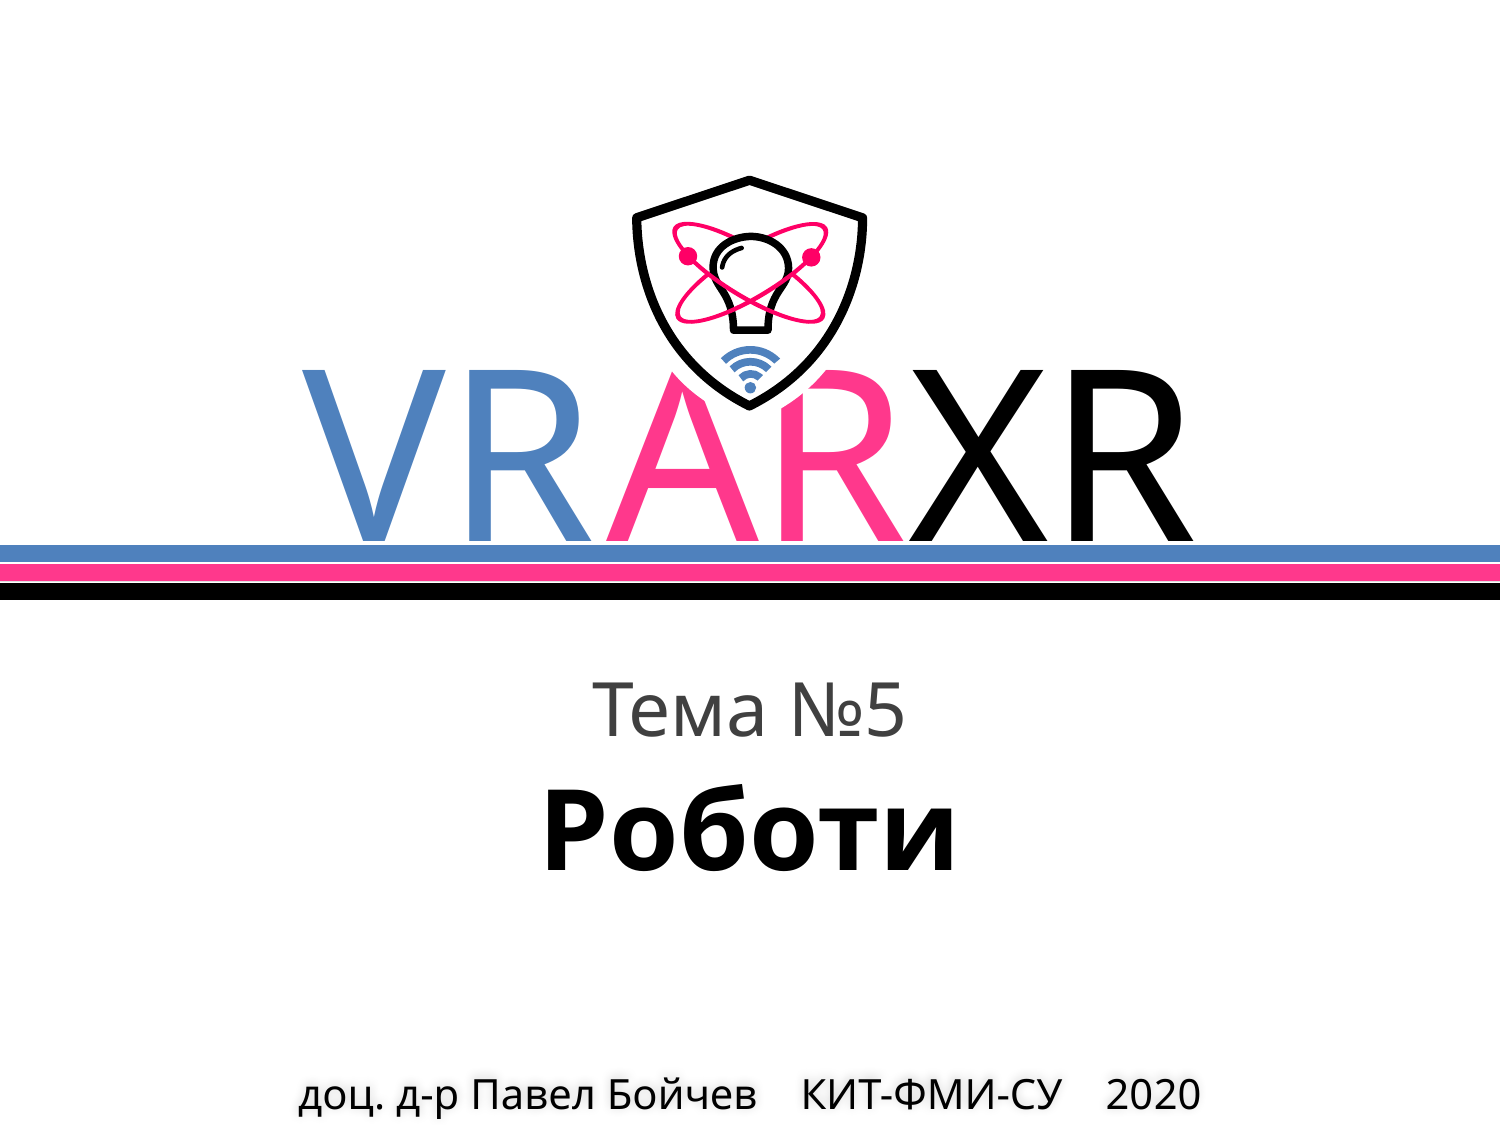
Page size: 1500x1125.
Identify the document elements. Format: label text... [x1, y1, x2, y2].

list Тема №5 [0, 650, 1500, 763]
list Роботи [0, 763, 1500, 888]
title доц. д-р Павел Бойчев КИТ-ФМИ-СУ 2020 [0, 1027, 1500, 1125]
